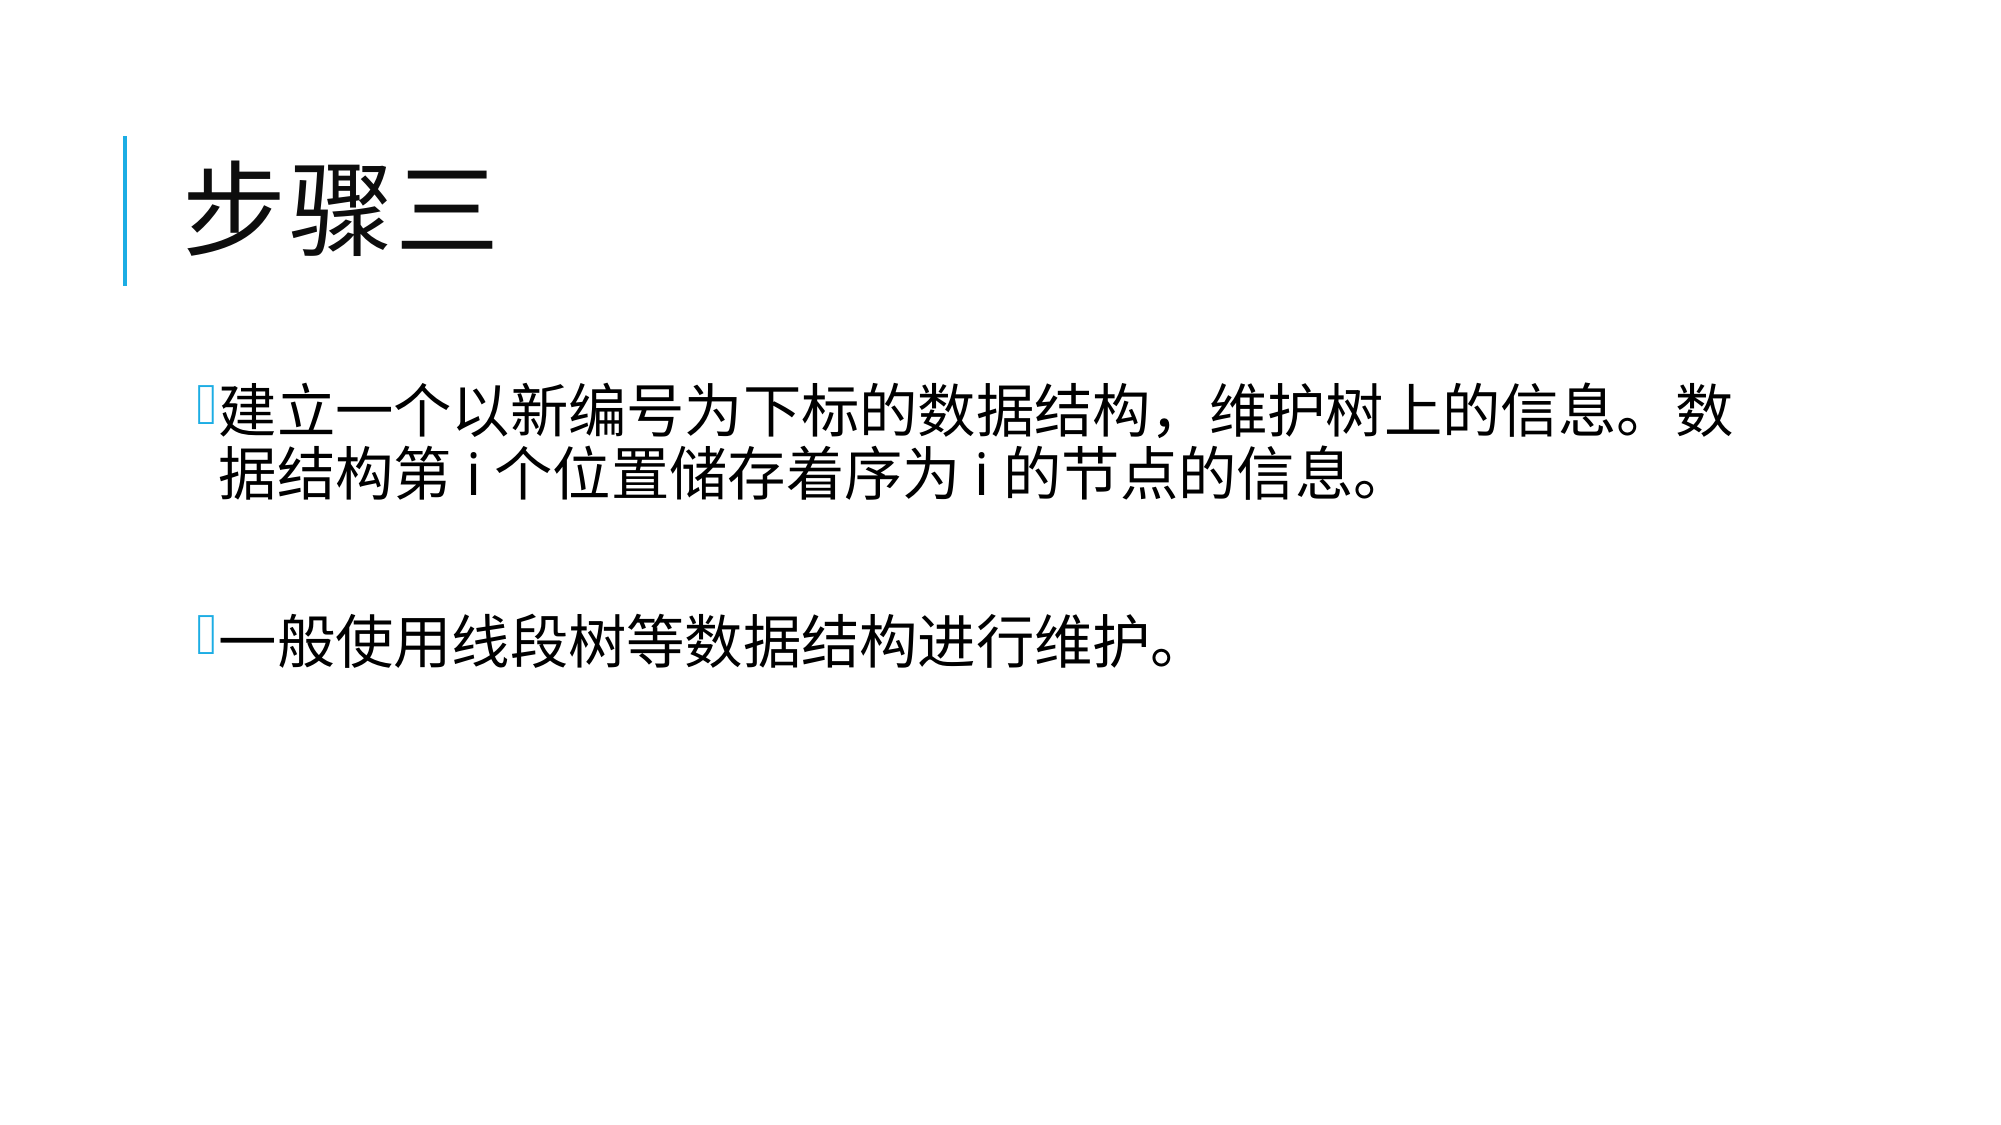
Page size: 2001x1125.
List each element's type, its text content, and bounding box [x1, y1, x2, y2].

title 步骤三 [168, 96, 1763, 342]
